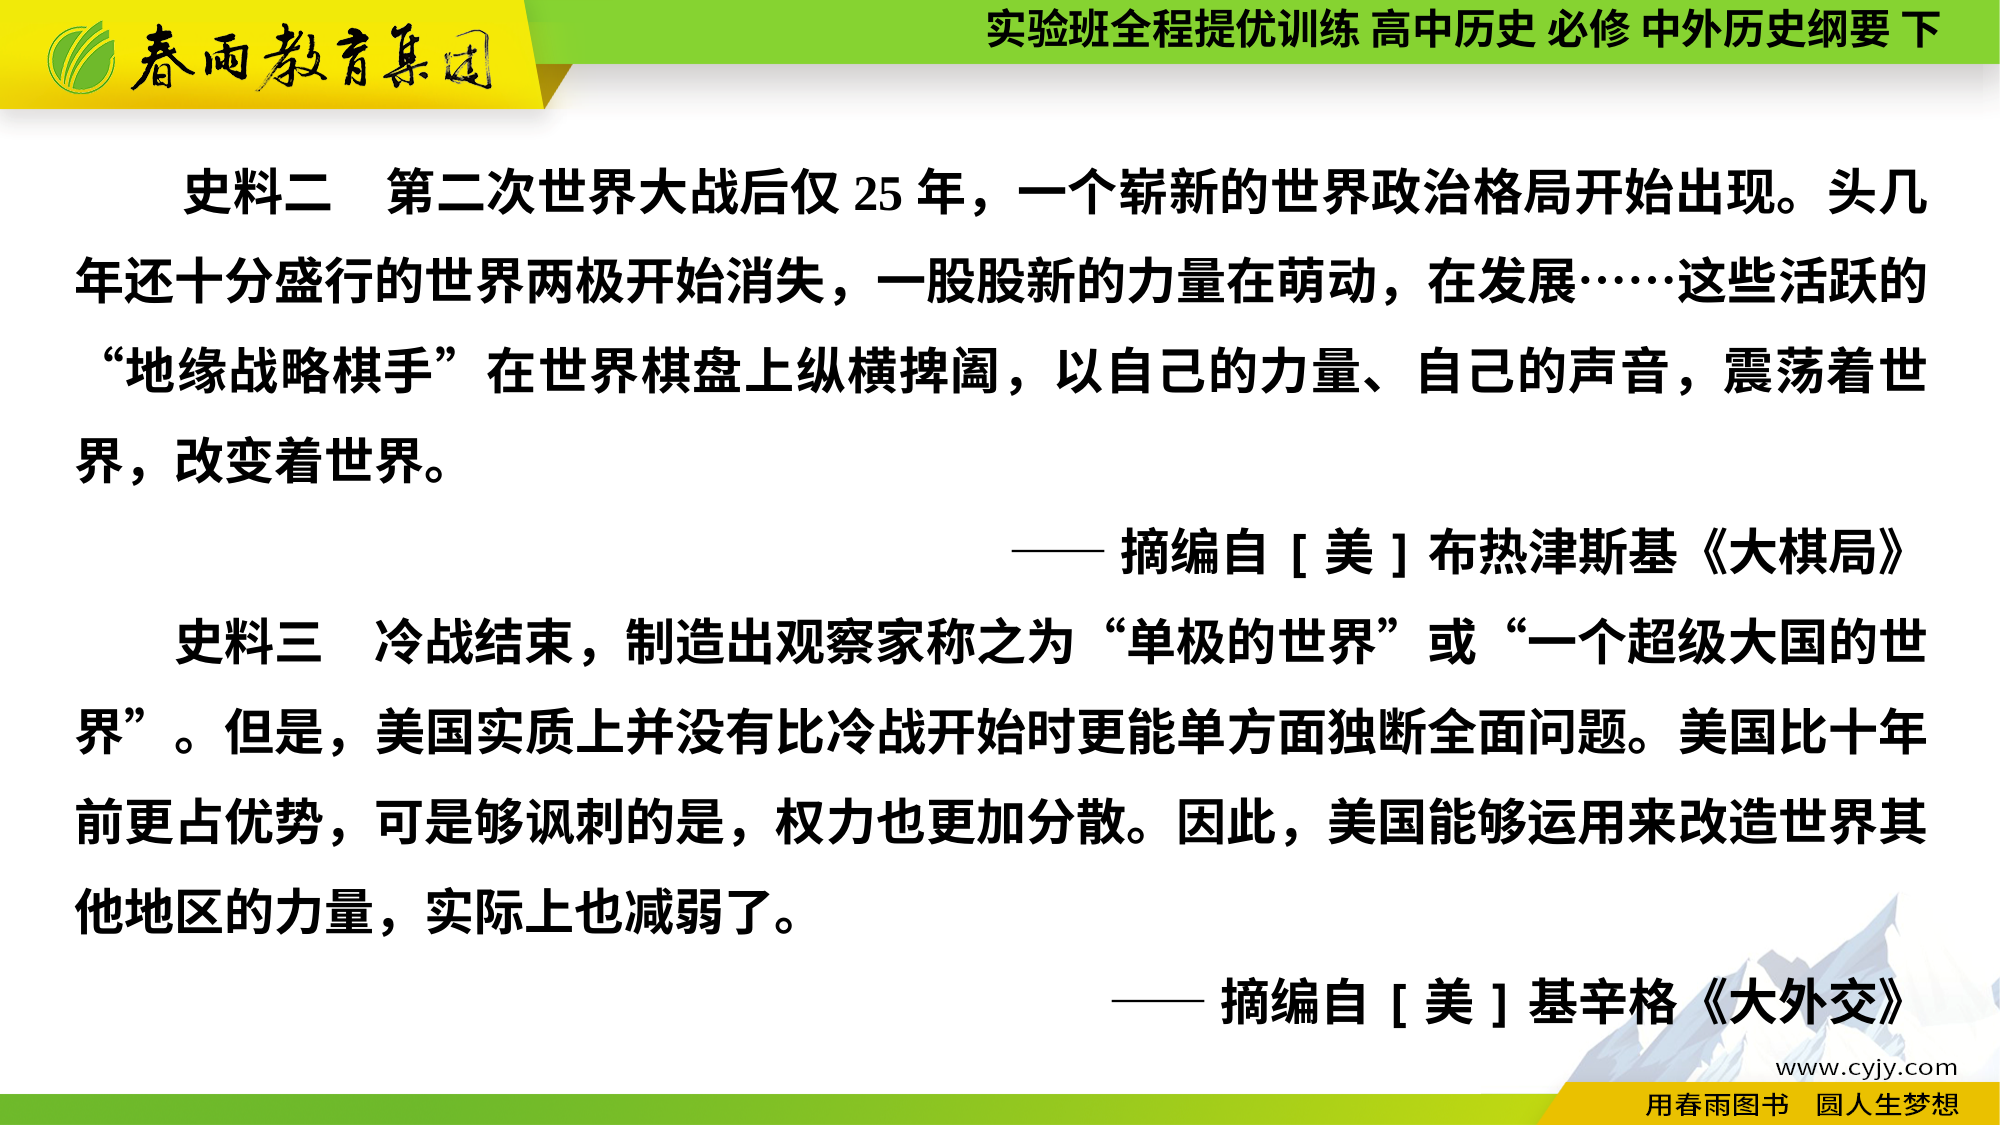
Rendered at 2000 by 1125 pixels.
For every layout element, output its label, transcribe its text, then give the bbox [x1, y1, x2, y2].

picture [0, 0, 2000, 1125]
list 史料二 第二次世界大战后仅25年，一个崭新的世界政治格局开始出现。头几年还十分盛行的世界两极开始消失，一股股新的力量在萌动，在发展……这些活跃的“地缘战略棋手”在世界棋盘上纵横捭阖，以自己的力量、自己的声音，震荡着世界，改变着世界。 ——摘编自[美]布热津斯基《大棋局》 史料三 冷战结束，制造出观察家称之为“单极的世界”或“一个超级大国的世界”。但是，美国实质上并没有比冷战开始时更能单方面独断全面问题。美国比十年前更占优势，可是够讽刺的是，权力也更加分散。因此，美国能够运用来改造世界其他地区的力量，实际上也减弱了。 ——摘编自[美]基辛格《大外交》 [59, 122, 1944, 1035]
